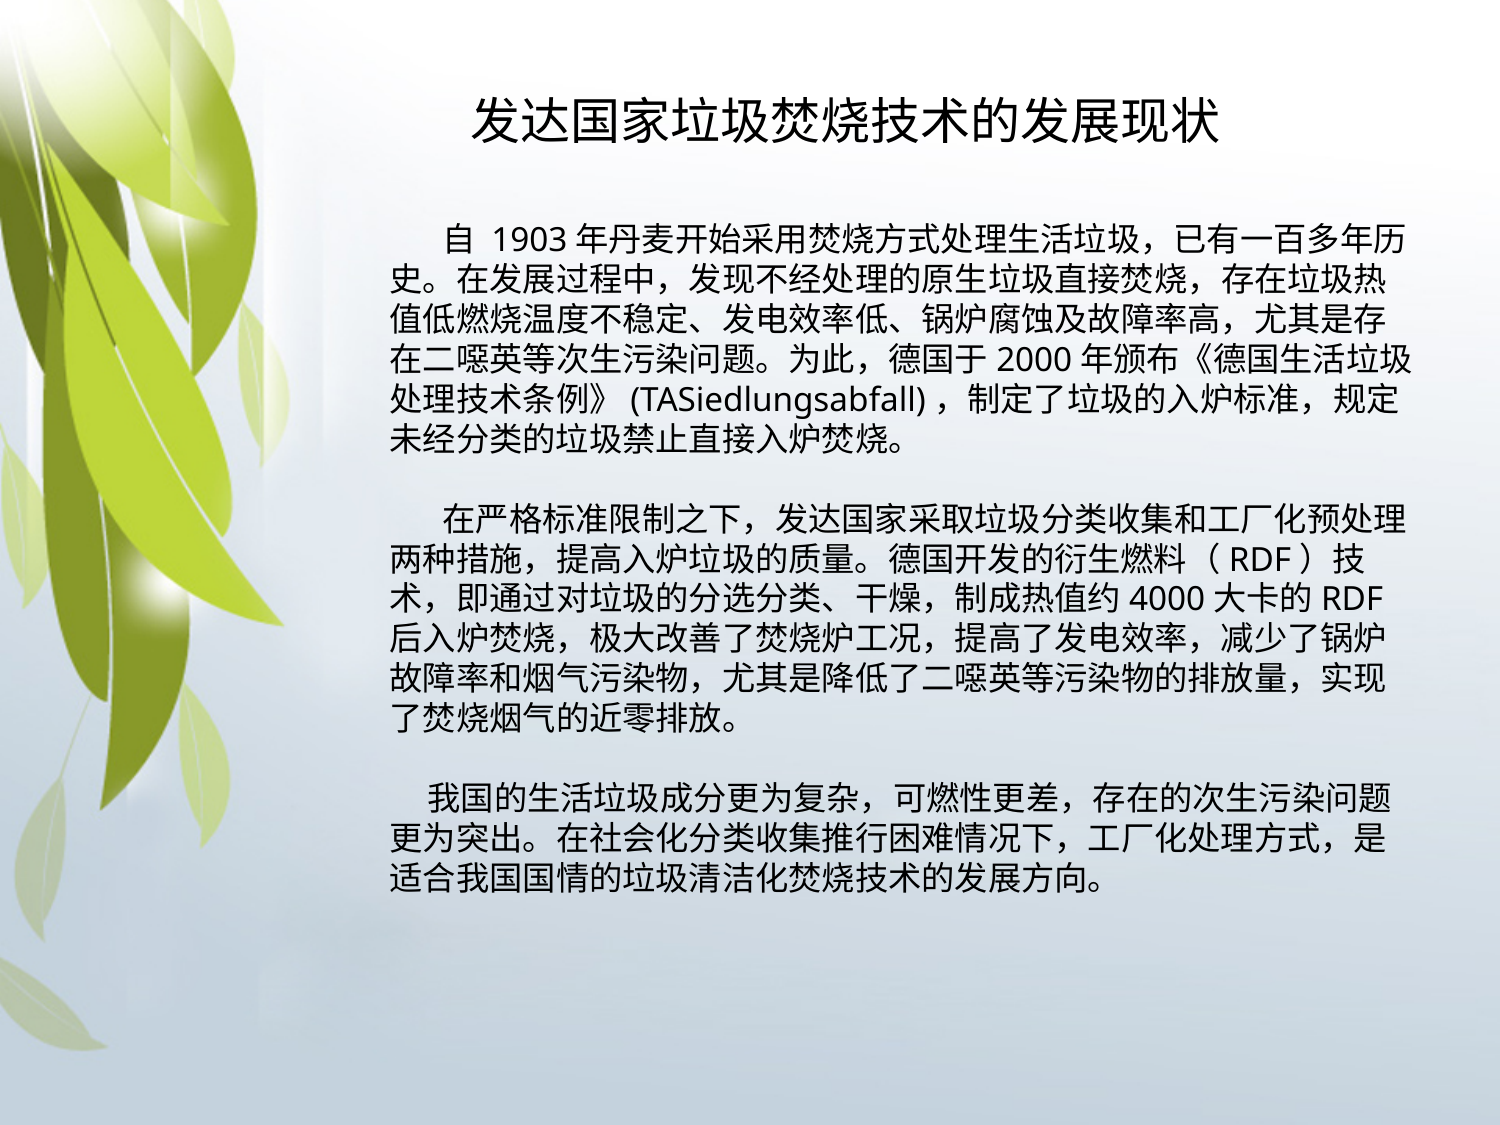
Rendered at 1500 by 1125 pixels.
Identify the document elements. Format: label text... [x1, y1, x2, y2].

text_box 发达国家垃圾焚烧技术的发展现状 [398, 81, 1395, 157]
text_box 自 1903年丹麦开始采用焚烧方式处理生活垃圾，已有一百多年历史。在发展过程中，发现不经处理的原生垃圾直接焚烧，存在垃圾热值低燃烧温度不稳定、发电效率低、锅炉腐蚀及故障率高，尤其是存在二噁英等次生污染问题。为此，德国于2000年颁布《德国生活垃圾处理技术条例》(TASiedlungsabfall)，制定了垃圾的入炉标准，规定未经分类的垃圾禁止直接入炉焚烧。 在严格标准限制之下，发达国家采取垃圾分类收集和工厂化预处理两种措施，提高入炉垃圾的质量。德国开发的衍生燃料（RDF）技术，即通过对垃圾的分选分类、干燥，制成热值约4000大卡的RDF后入炉焚烧，极大改善了焚烧炉工况，提高了发电效率，减少了锅炉故障率和烟气污染物，尤其是降低了二噁英等污染物的排放量，实现了焚烧烟气的近零排放。 我国的生活垃圾成分更为复杂，可燃性更差，存在的次生污染问题更为突出。在社会化分类收集推行困难情况下，工厂化处理方式，是适合我国国情的垃圾清洁化焚烧技术的发展方向。 [375, 210, 1430, 905]
picture [0, 0, 1500, 1125]
text_box [304, 58, 1454, 409]
